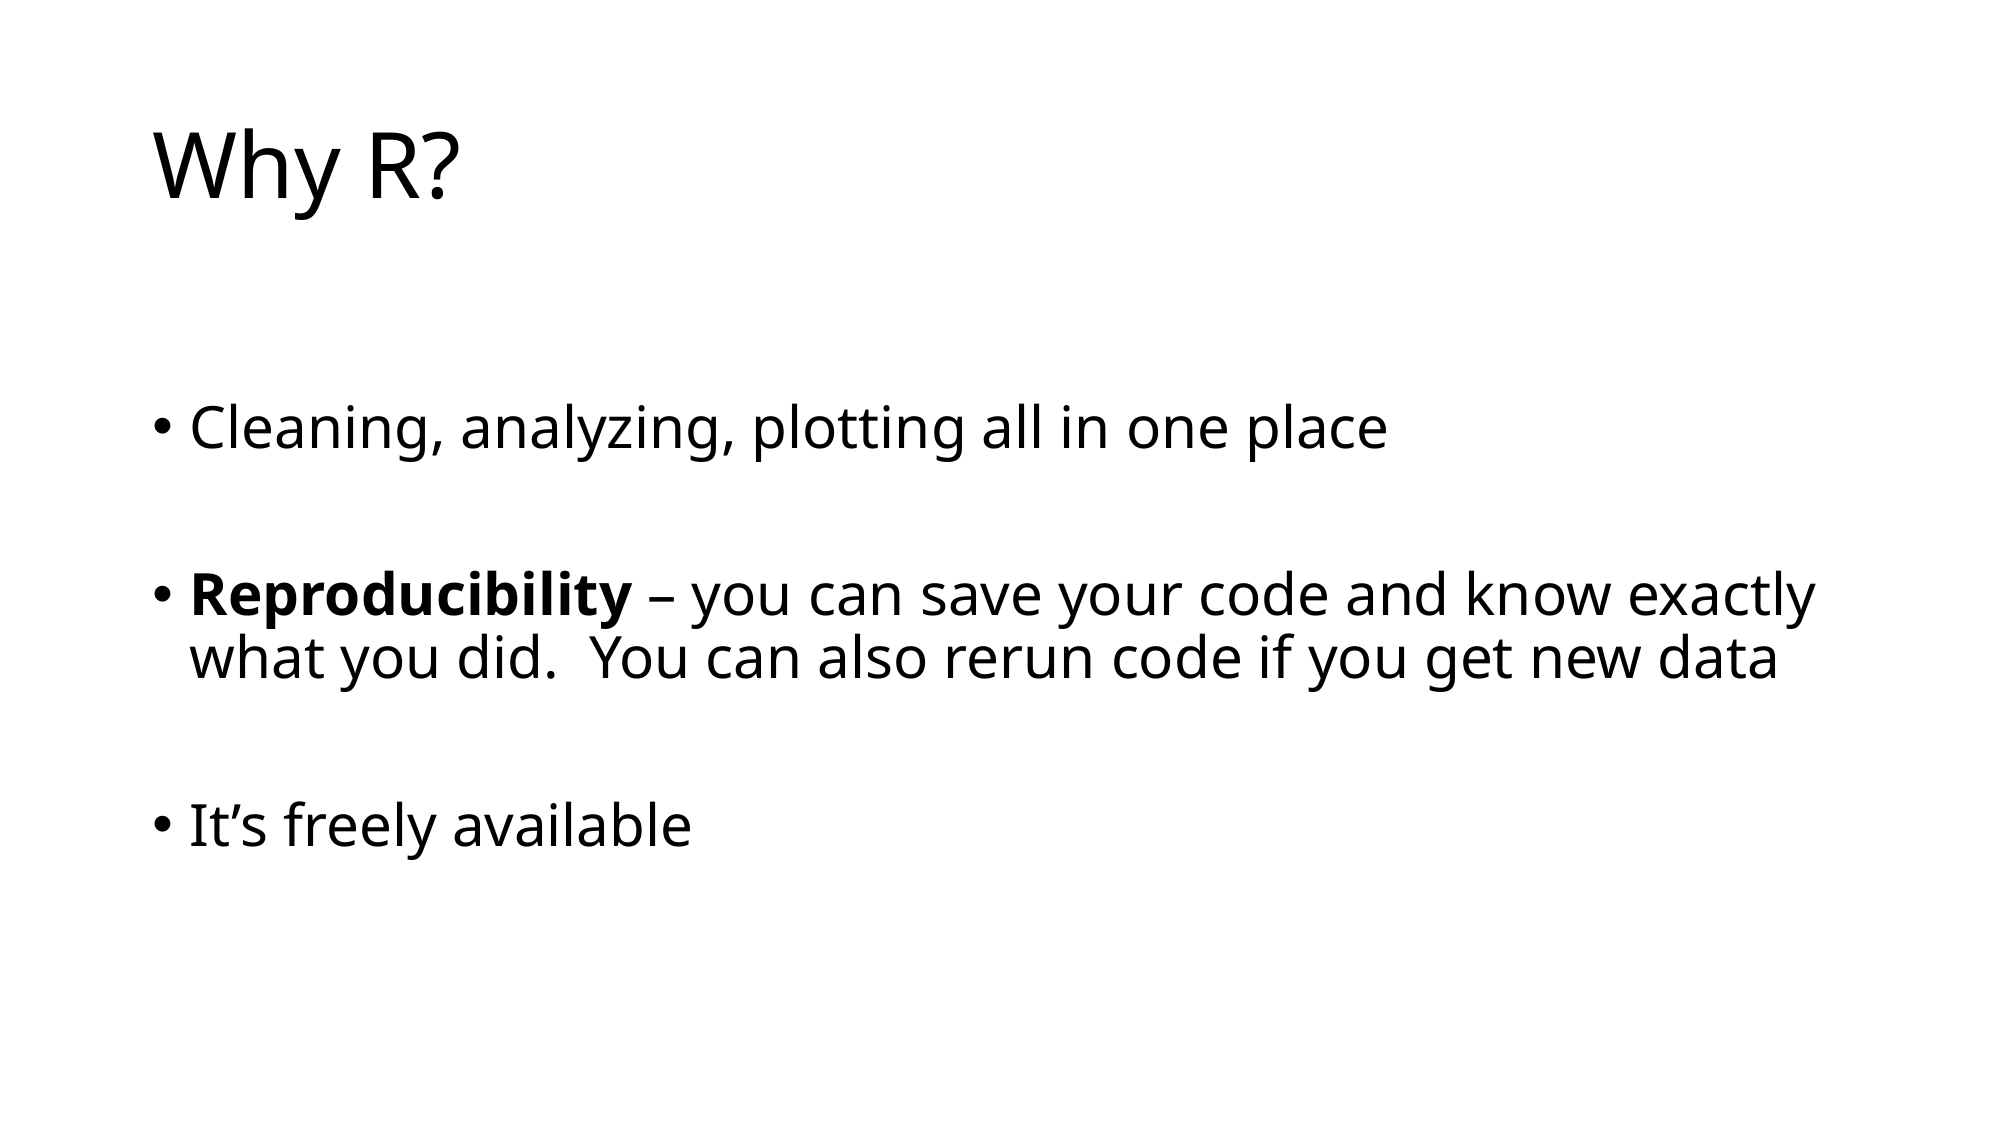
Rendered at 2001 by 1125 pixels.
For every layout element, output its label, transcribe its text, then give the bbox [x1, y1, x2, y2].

list Cleaning, analyzing, plotting all in one place Reproducibility – you can save your code and know exactly what you did. You can also rerun code if you get new data It’s freely available [137, 299, 1863, 1014]
title Why R? [137, 59, 1863, 278]
